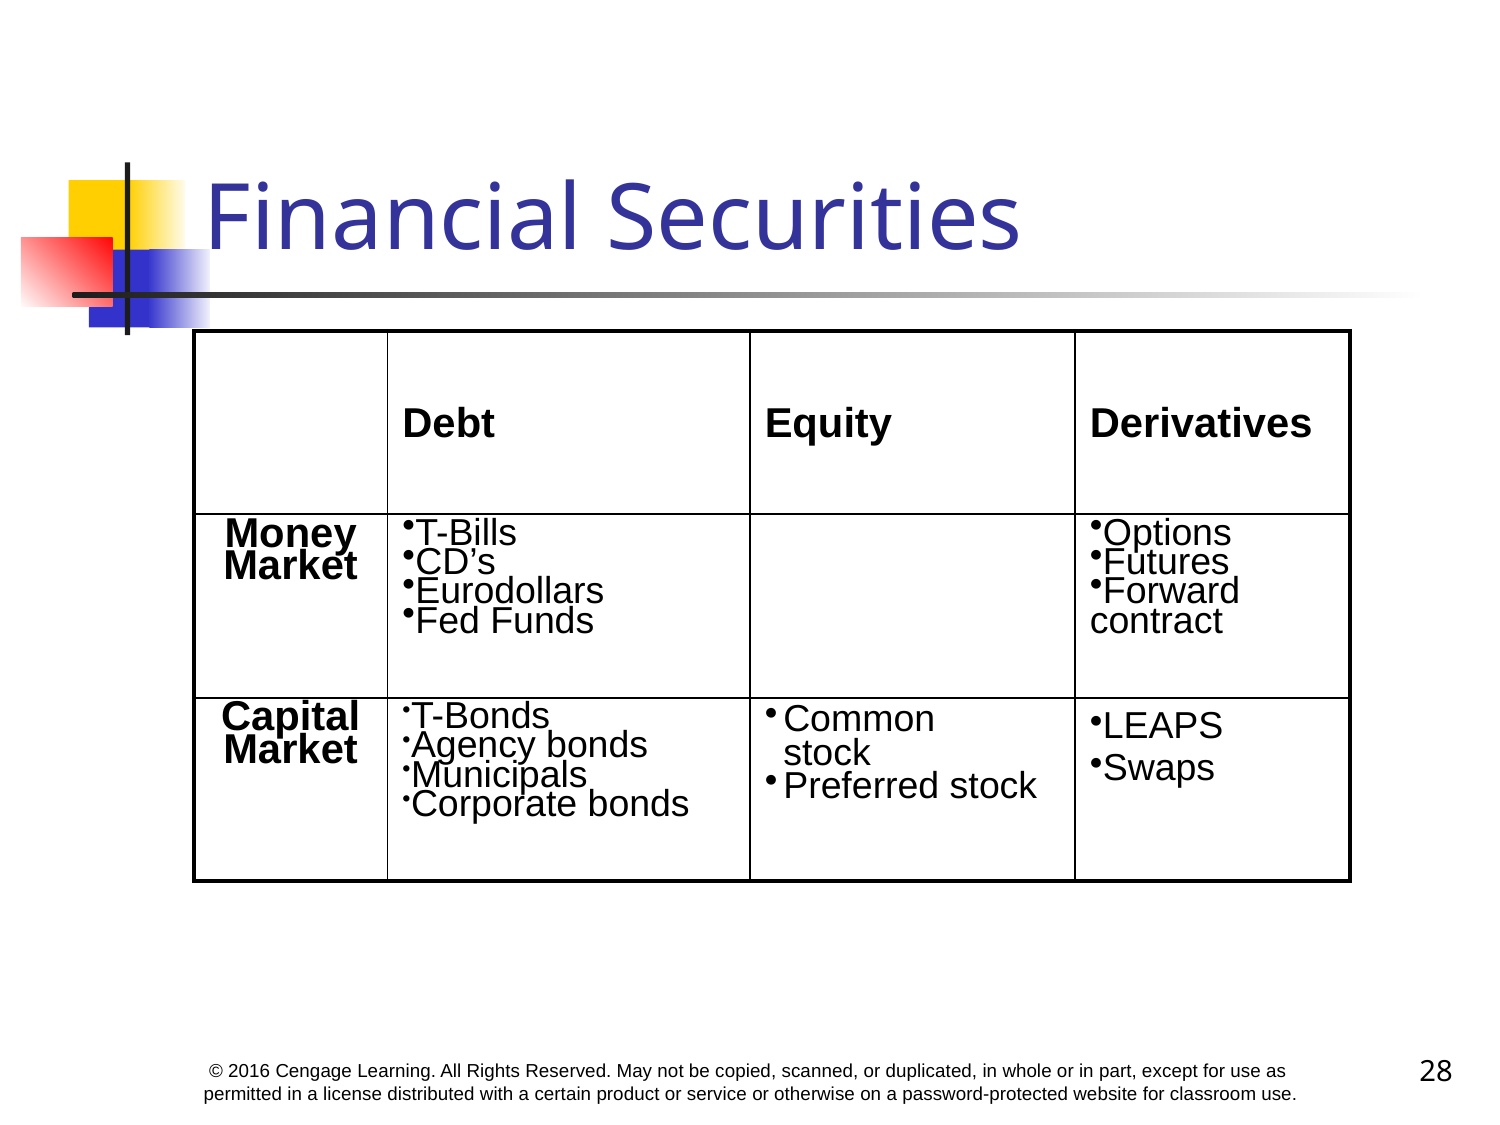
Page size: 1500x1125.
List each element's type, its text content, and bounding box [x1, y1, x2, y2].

table_cell Options Futures Forward contract [1076, 515, 1348, 697]
table_header Debt [388, 333, 749, 513]
table_cell T-Bonds Agency bonds Municipals Corporate bonds [388, 699, 749, 879]
table_cell Money Market [196, 515, 387, 697]
slide_number 28 [1154, 1023, 1468, 1100]
table_cell Common stock Preferred stock [751, 699, 1074, 879]
table_cell LEAPS Swaps [1076, 699, 1348, 879]
table_header Equity [751, 333, 1074, 513]
table_header [196, 333, 387, 513]
table_cell [751, 515, 1074, 697]
table_cell T-Bills CD’s Eurodollars Fed Funds [388, 515, 749, 697]
title Financial Securities [188, 34, 1468, 276]
table_cell Capital Market [196, 699, 387, 879]
table_header Derivatives [1076, 333, 1348, 513]
